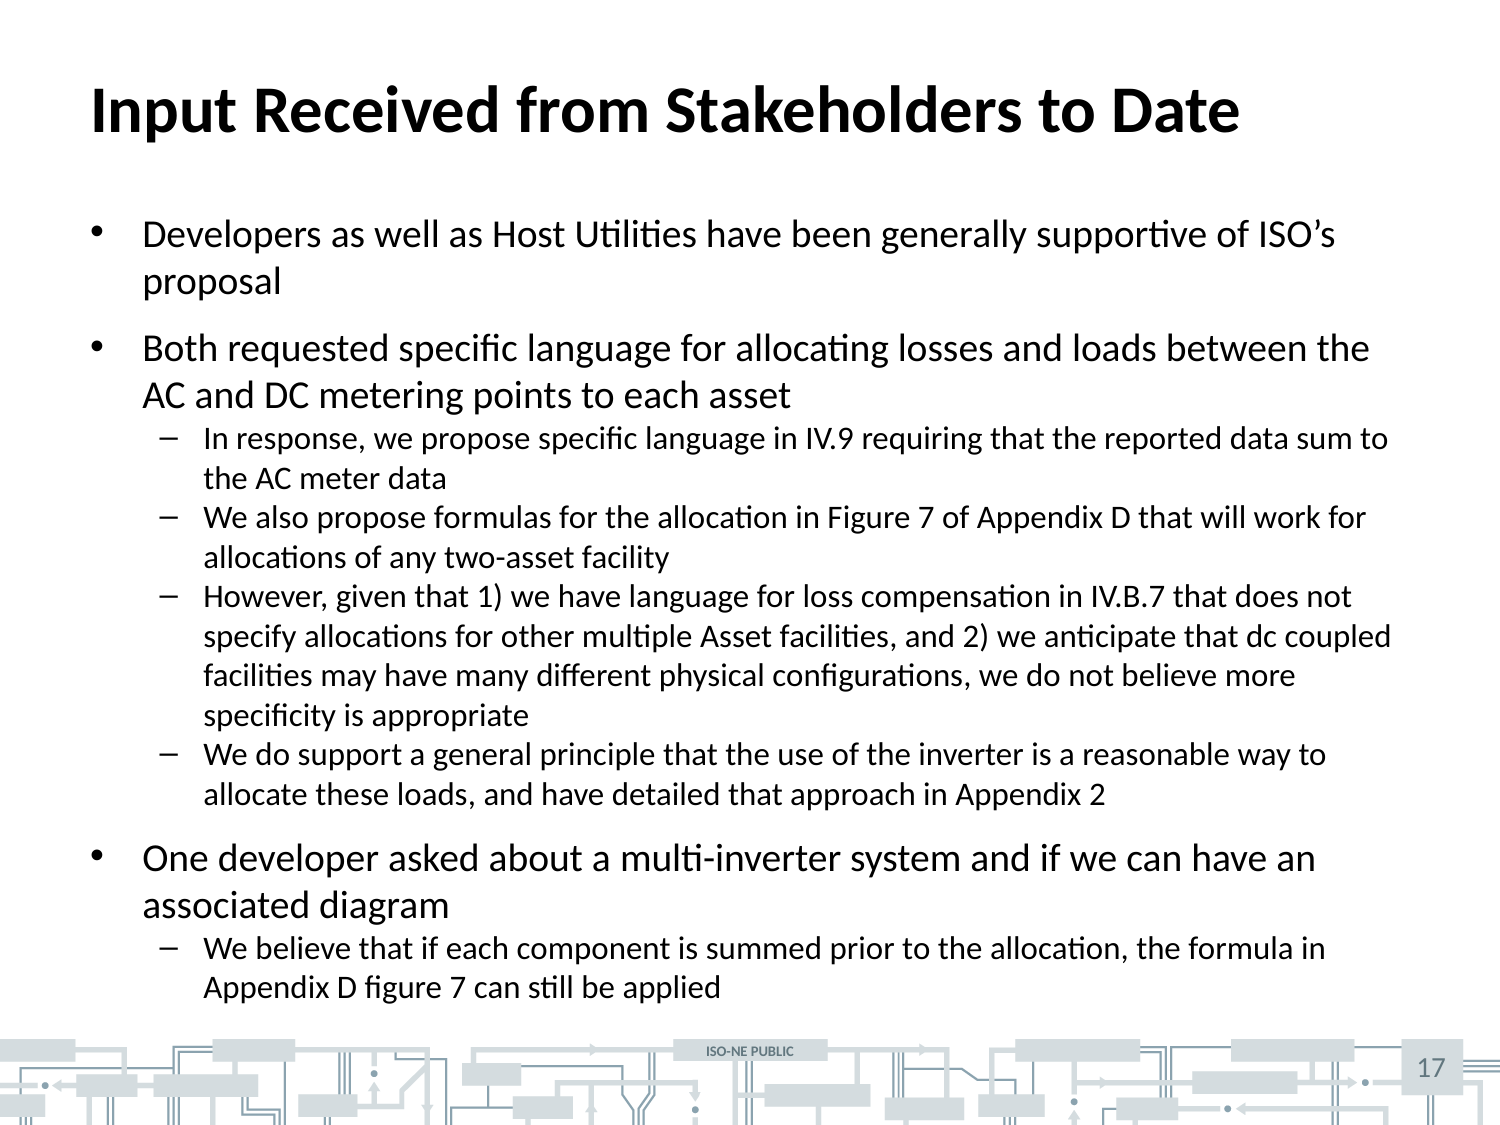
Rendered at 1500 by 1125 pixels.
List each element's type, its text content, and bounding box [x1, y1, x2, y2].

title Input Received from Stakeholders to Date [75, 12, 1425, 200]
list Developers as well as Host Utilities have been generally supportive of ISO’s proposal Both requested specific language for allocating losses and loads between the AC and DC metering points to each asset In response, we propose specific language in IV.9 requiring that the reported data sum to the AC meter data We also propose formulas for the allocation in Figure 7 of Appendix D that will work for allocations of any two-asset facility However, given that 1) we have language for loss compensation in IV.B.7 that does not specify allocations for other multiple Asset facilities, and 2) we anticipate that dc coupled facilities may have many different physical configurations, we do not believe more specificity is appropriate We do support a general principle that the use of the inverter is a reasonable way to allocate these loads, and have detailed that approach in Appendix 2 One developer asked about a multi-inverter system and if we can have an associated diagram We believe that if each component is summed prior to the allocation, the formula in Appendix D figure 7 can still be applied [75, 200, 1425, 1015]
slide_number 17 [1400, 1044, 1463, 1088]
picture [0, 1031, 1500, 1125]
